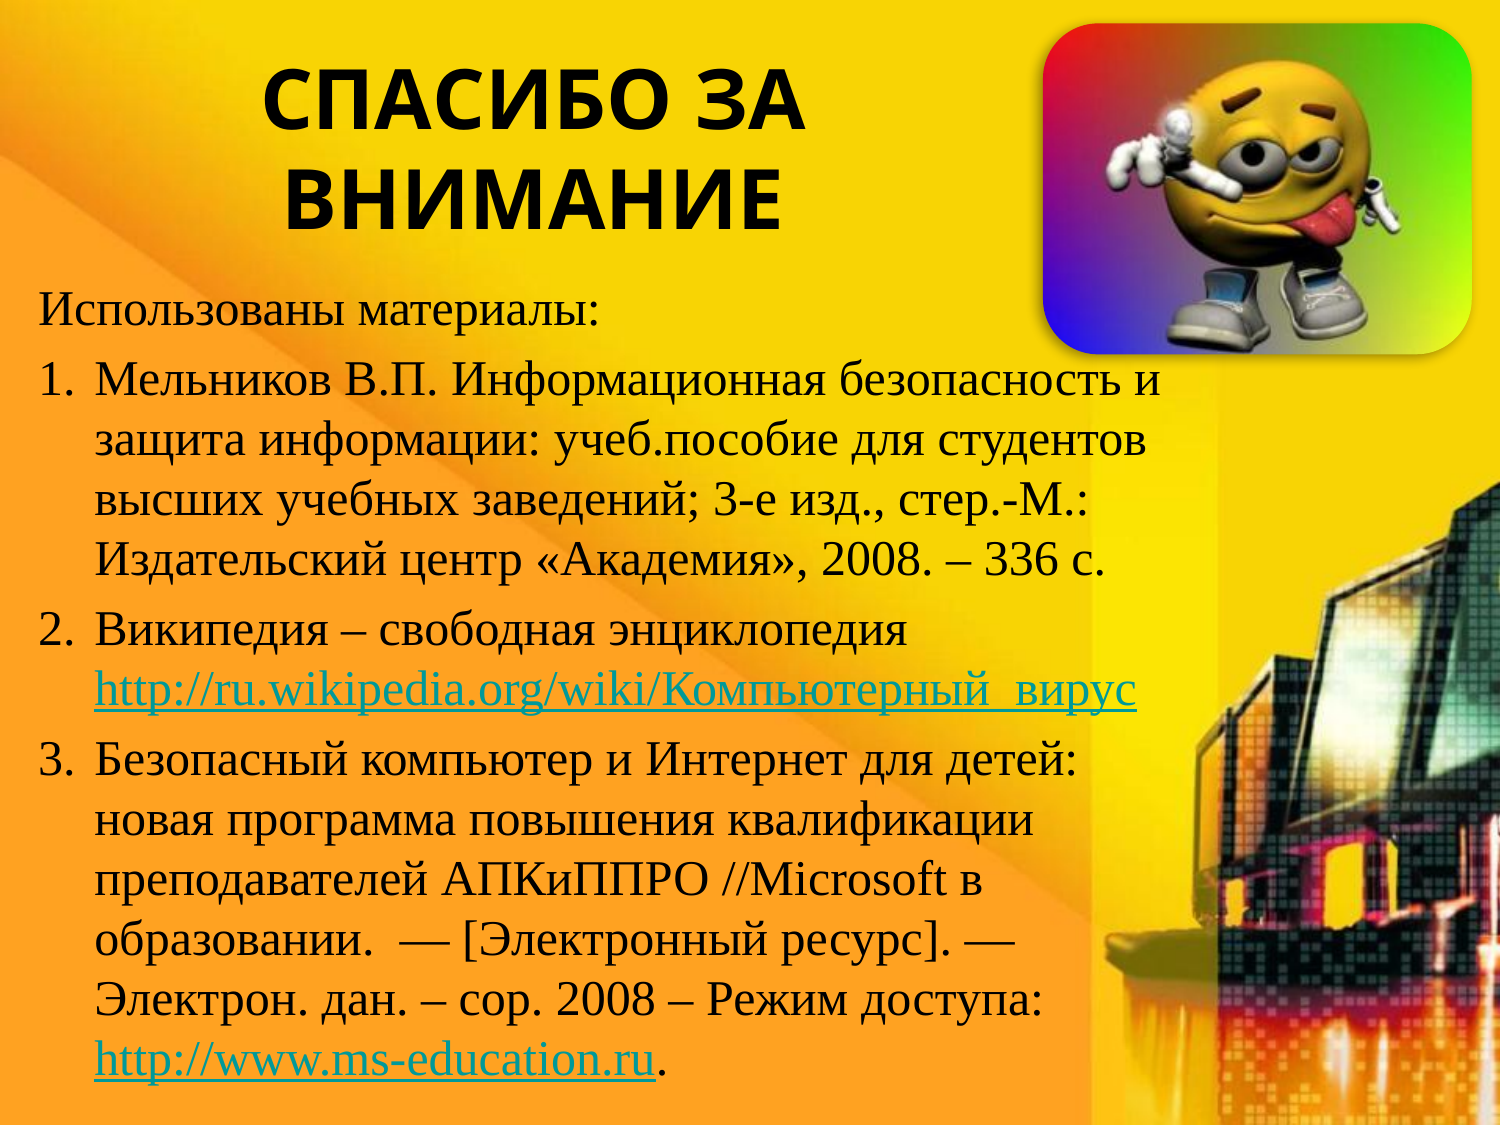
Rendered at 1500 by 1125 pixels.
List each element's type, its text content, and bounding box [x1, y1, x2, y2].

text_box Использованы материалы: Мельников В.П. Информационная безопасность и защита информации: учеб.пособие для студентов высших учебных заведений; 3-е изд., стер.-М.: Издательский центр «Академия», 2008. – 336 с. Википедия – свободная энциклопедия http://ru.wikipedia.org/wiki/Компьютерный_вирус Безопасный компьютер и Интернет для детей: новая программа повышения квалификации преподавателей АПКиППРО //Microsoft в образовании. — [Электронный ресурс]. — Электрон. дан. – cop. 2008 – Режим доступа: http://www.ms-education.ru. [23, 339, 1196, 1094]
picture [0, 0, 1500, 1125]
title Спасибо за внимание [23, 0, 1044, 294]
